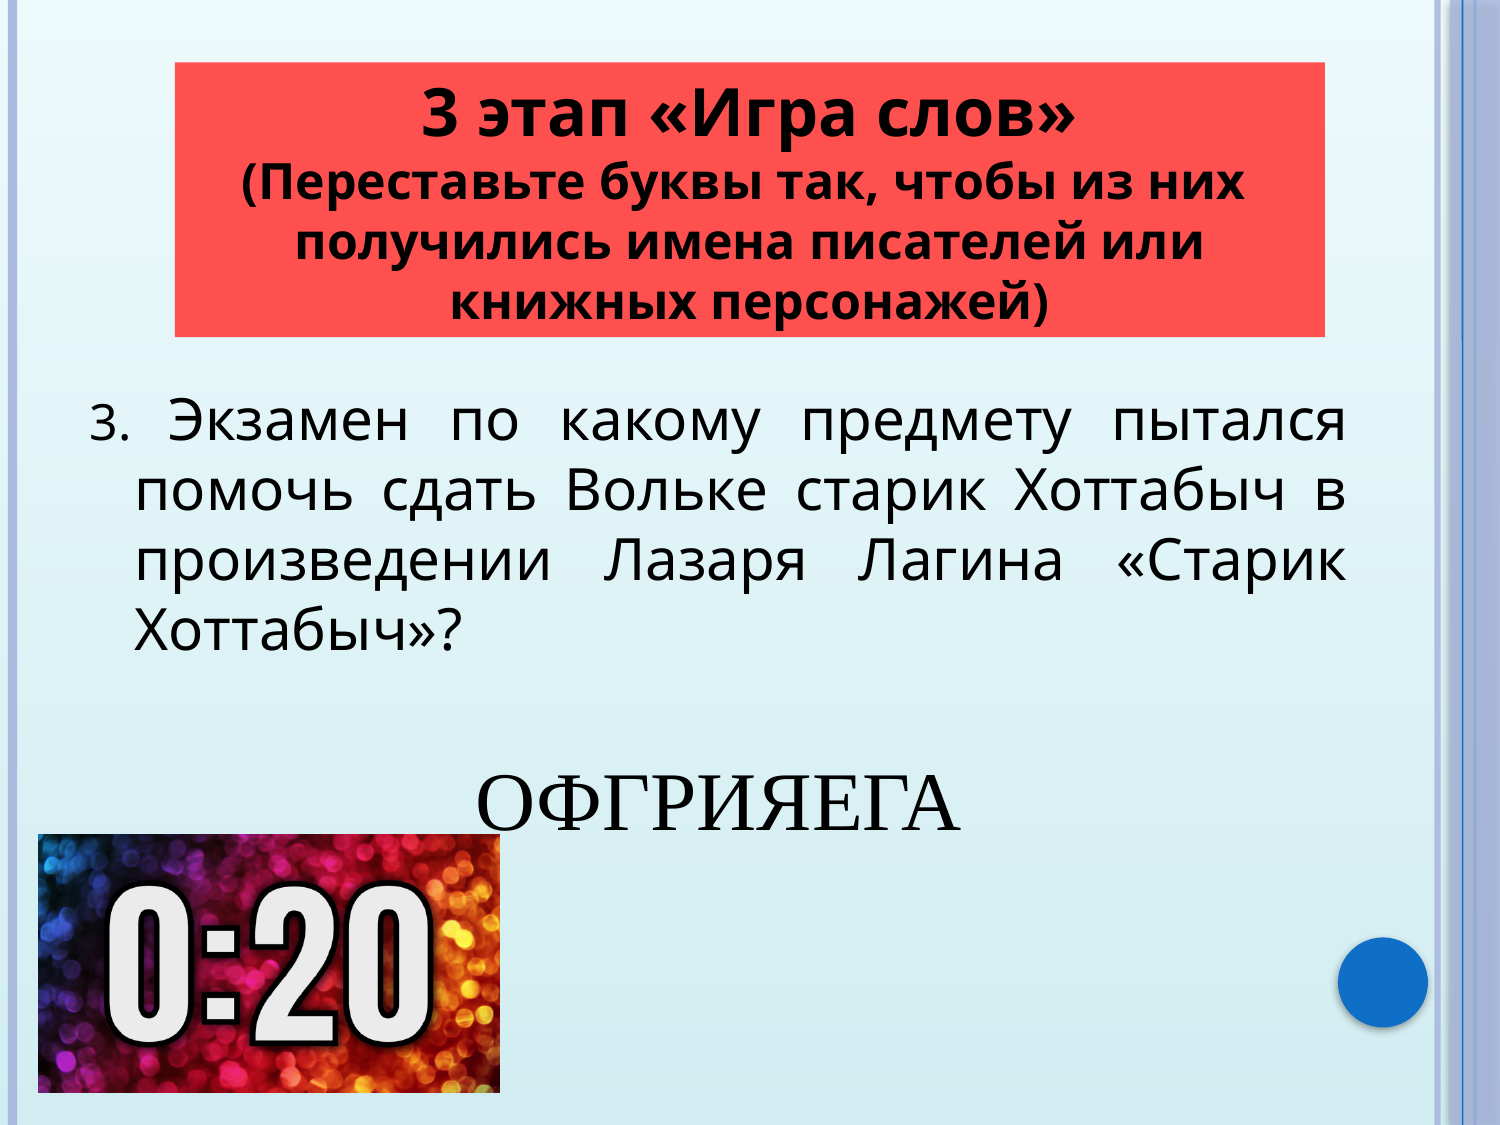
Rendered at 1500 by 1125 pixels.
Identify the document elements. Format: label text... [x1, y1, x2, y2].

list 3. Экзамен по какому предмету пытался помочь сдать Вольке старик Хоттабыч в произведении Лазаря Лагина «Старик Хоттабыч»? ОФГРИЯЕГА [75, 375, 1363, 925]
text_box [36, 833, 501, 1095]
text_box 3 этап «Игра слов» (Переставьте буквы так, чтобы из них получились имена писателей или книжных персонажей) [174, 62, 1325, 338]
